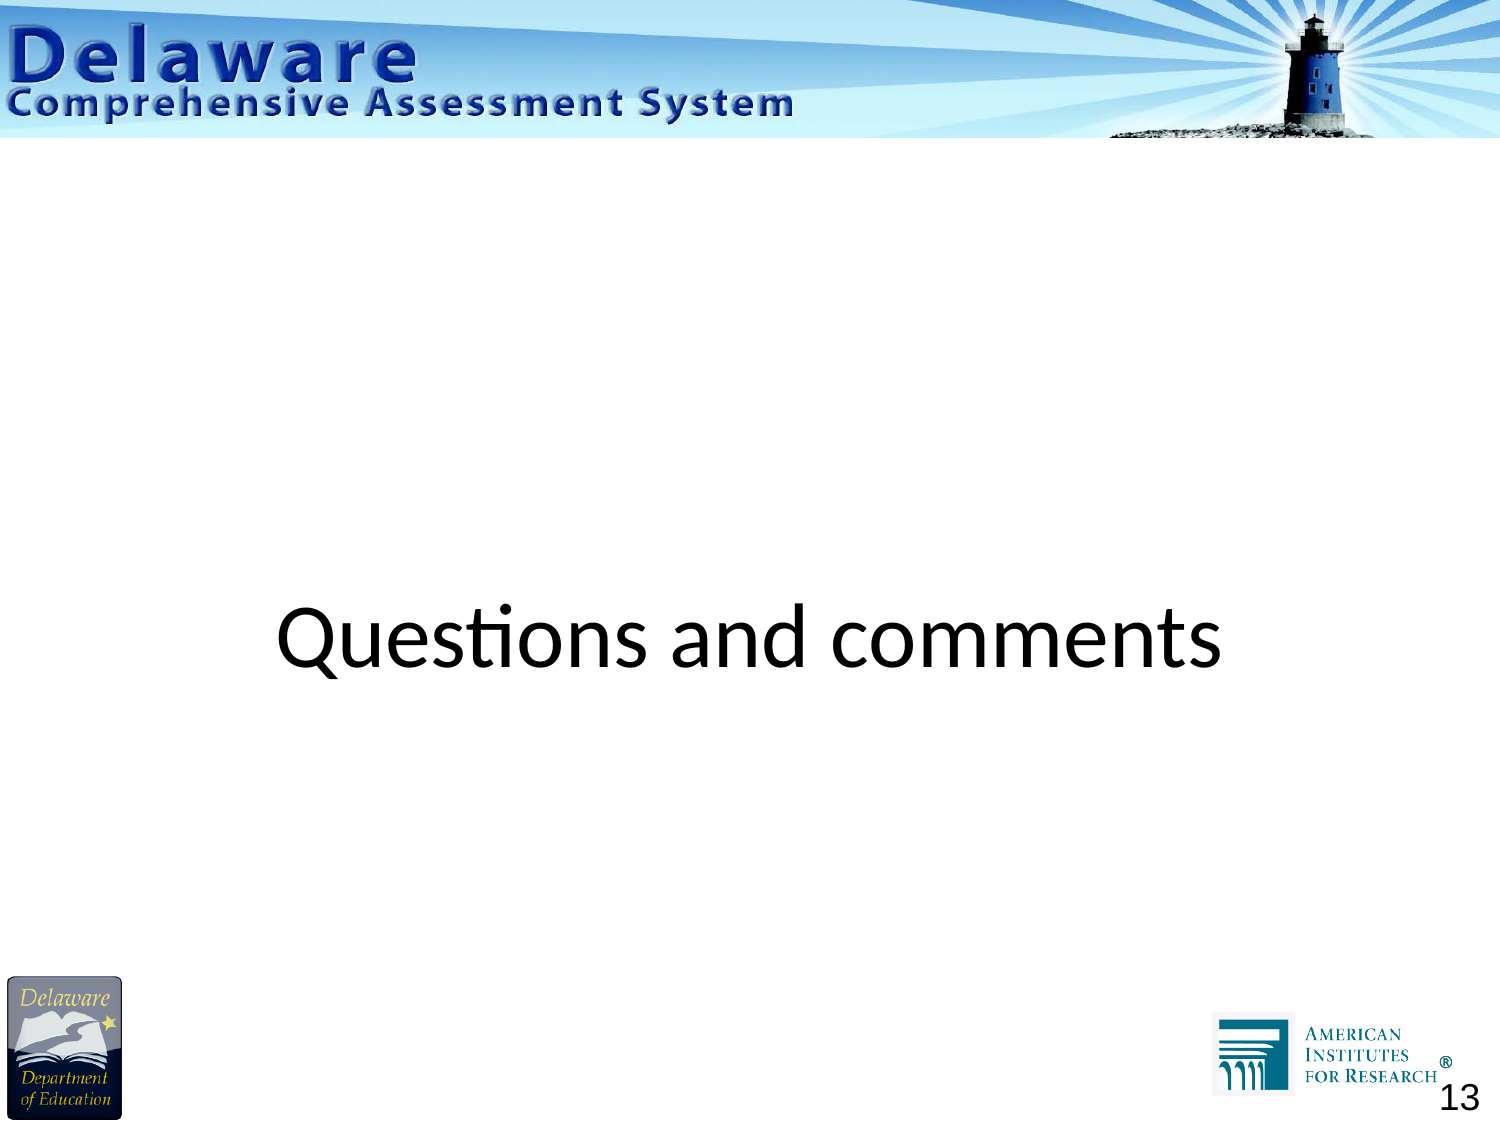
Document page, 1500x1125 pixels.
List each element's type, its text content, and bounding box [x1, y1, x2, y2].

picture [1212, 1012, 1438, 1097]
title Questions and comments [74, 337, 1426, 926]
picture [0, 0, 1500, 138]
picture [0, 972, 128, 1125]
